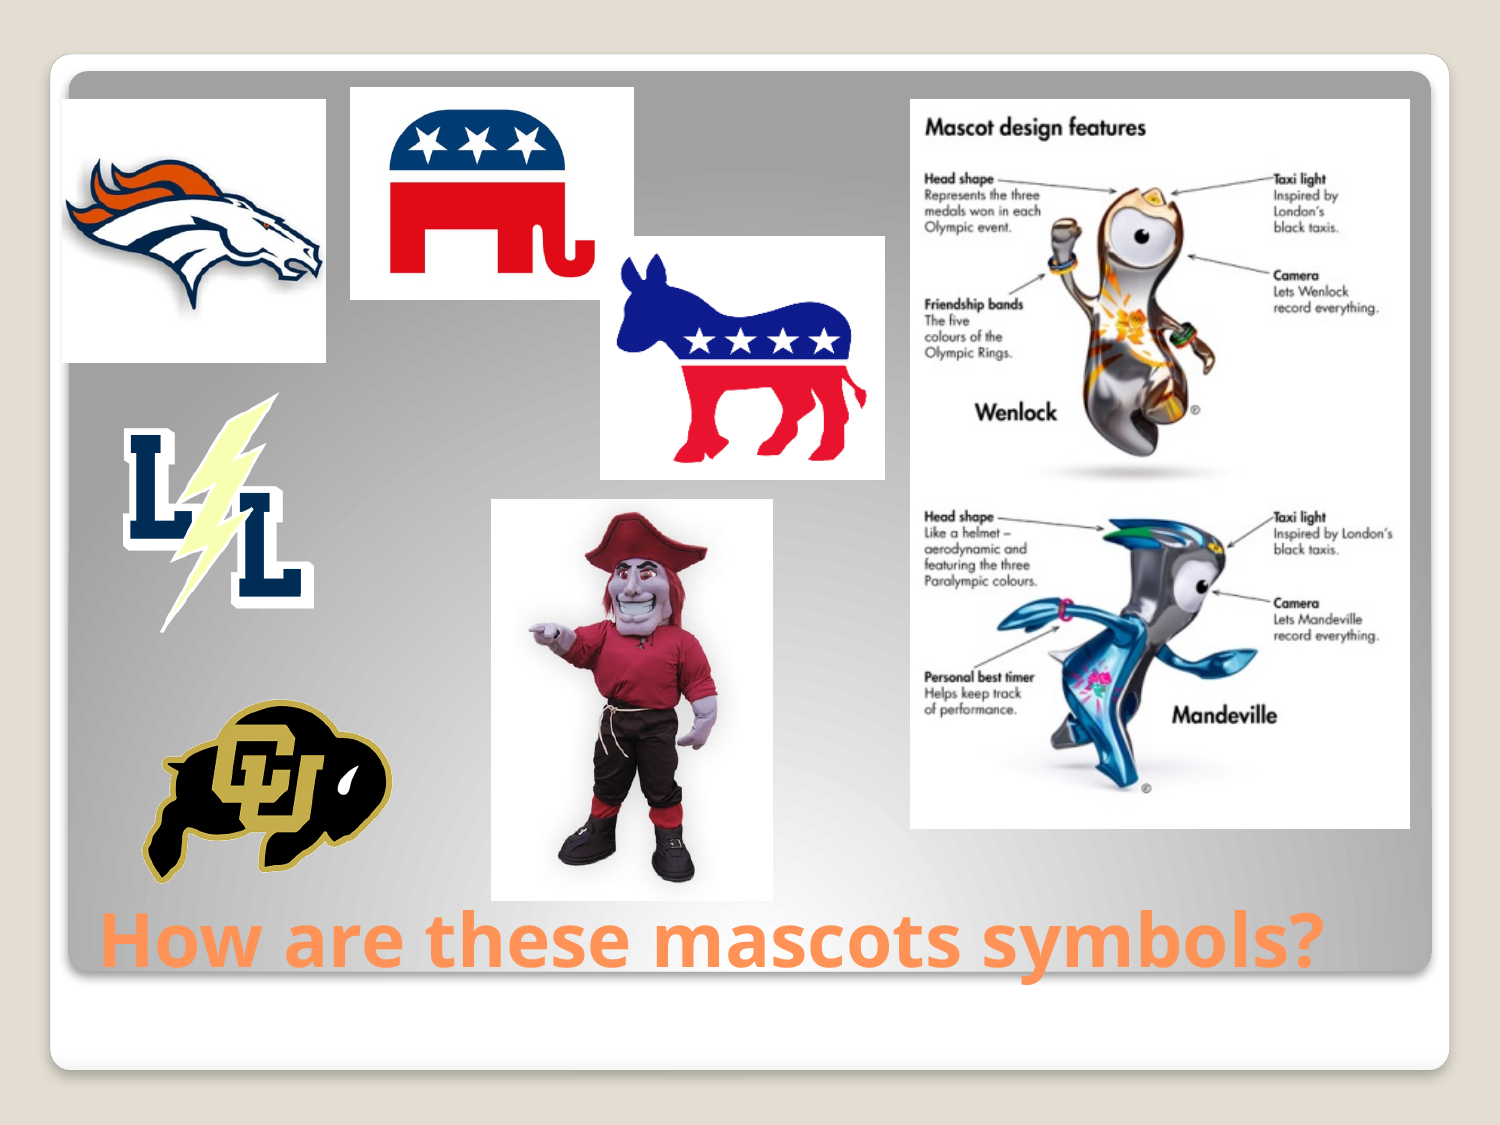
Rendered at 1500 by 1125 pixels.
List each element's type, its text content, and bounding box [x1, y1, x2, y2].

picture [349, 87, 885, 481]
picture [910, 99, 1410, 829]
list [123, 392, 314, 634]
title How are these mascots symbols? [82, 817, 1425, 990]
picture [140, 699, 393, 885]
picture [62, 99, 326, 363]
picture [491, 499, 774, 901]
